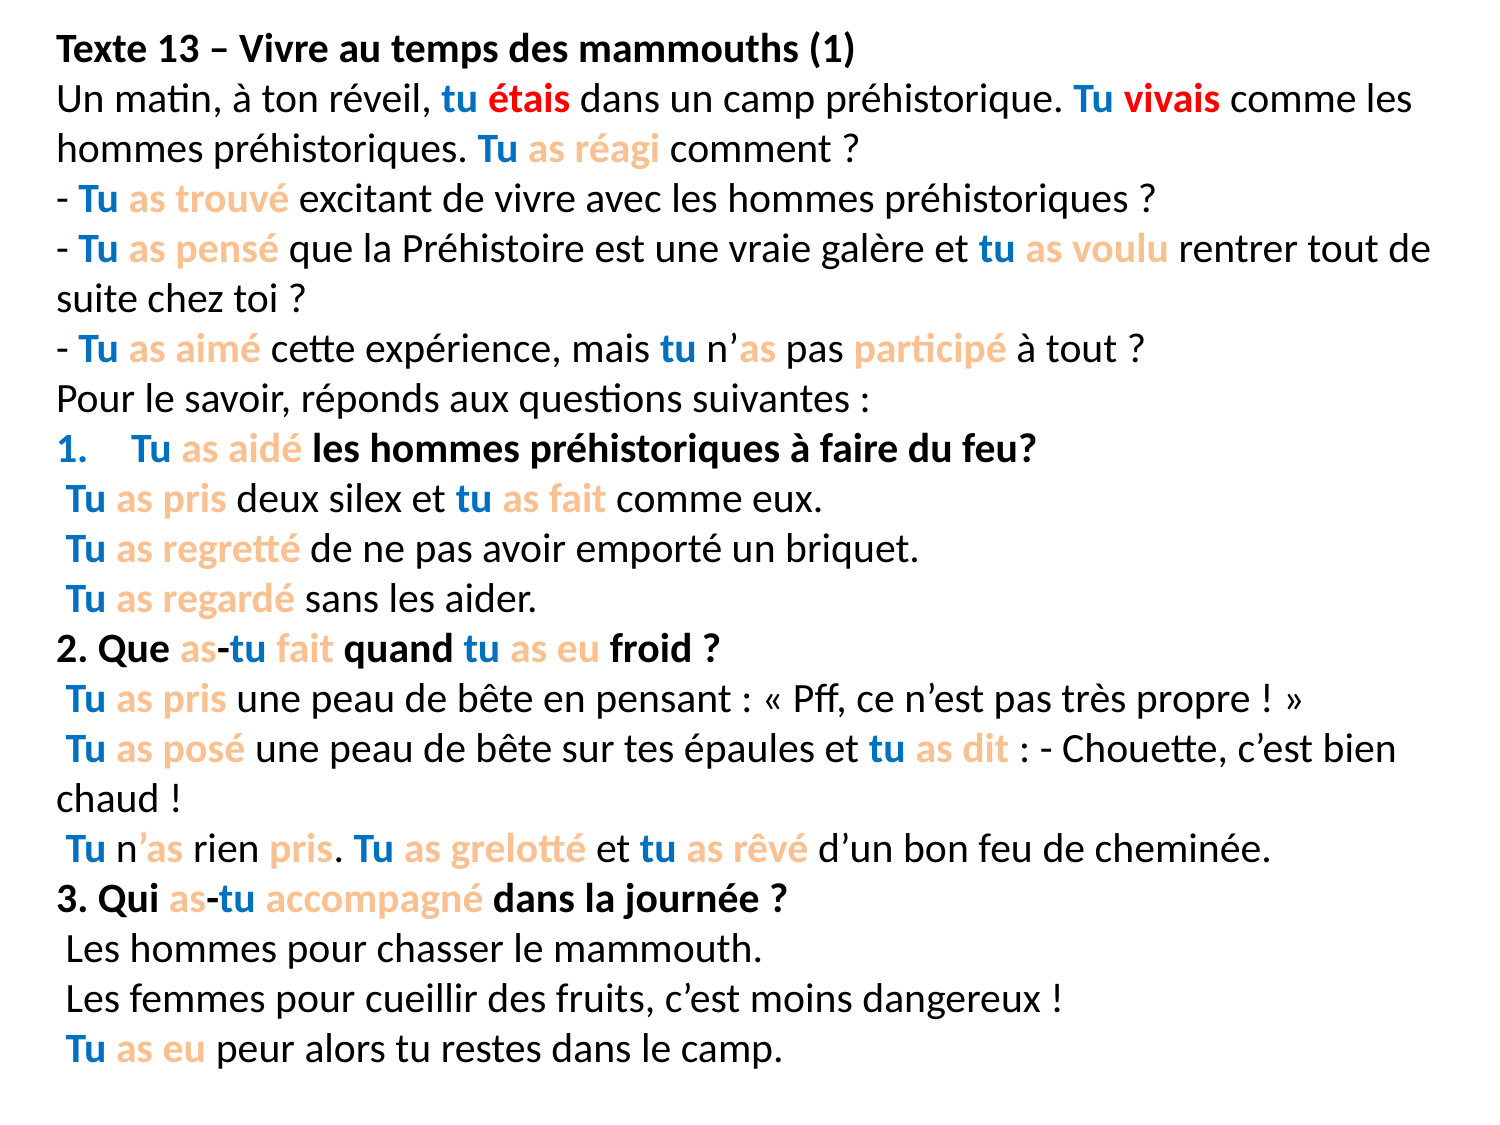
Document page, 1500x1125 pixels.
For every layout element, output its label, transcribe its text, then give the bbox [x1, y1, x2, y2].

text_box Texte 13 – Vivre au temps des mammouths (1) Un matin, à ton réveil, tu étais dans un camp préhistorique. Tu vivais comme les hommes préhistoriques. Tu as réagi comment ? - Tu as trouvé excitant de vivre avec les hommes préhistoriques ? - Tu as pensé que la Préhistoire est une vraie galère et tu as voulu rentrer tout de suite chez toi ? - Tu as aimé cette expérience, mais tu n’as pas participé à tout ? Pour le savoir, réponds aux questions suivantes : Tu as aidé les hommes préhistoriques à faire du feu? Tu as pris deux silex et tu as fait comme eux. Tu as regretté de ne pas avoir emporté un briquet. Tu as regardé sans les aider. 2. Que as-tu fait quand tu as eu froid ? Tu as pris une peau de bête en pensant : « Pff, ce n’est pas très propre ! » Tu as posé une peau de bête sur tes épaules et tu as dit : - Chouette, c’est bien chaud ! Tu n’as rien pris. Tu as grelotté et tu as rêvé d’un bon feu de cheminée. 3. Qui as-tu accompagné dans la journée ? Les hommes pour chasser le mammouth. Les femmes pour cueillir des fruits, c’est moins dangereux ! Tu as eu peur alors tu restes dans le camp. [41, 13, 1471, 1079]
